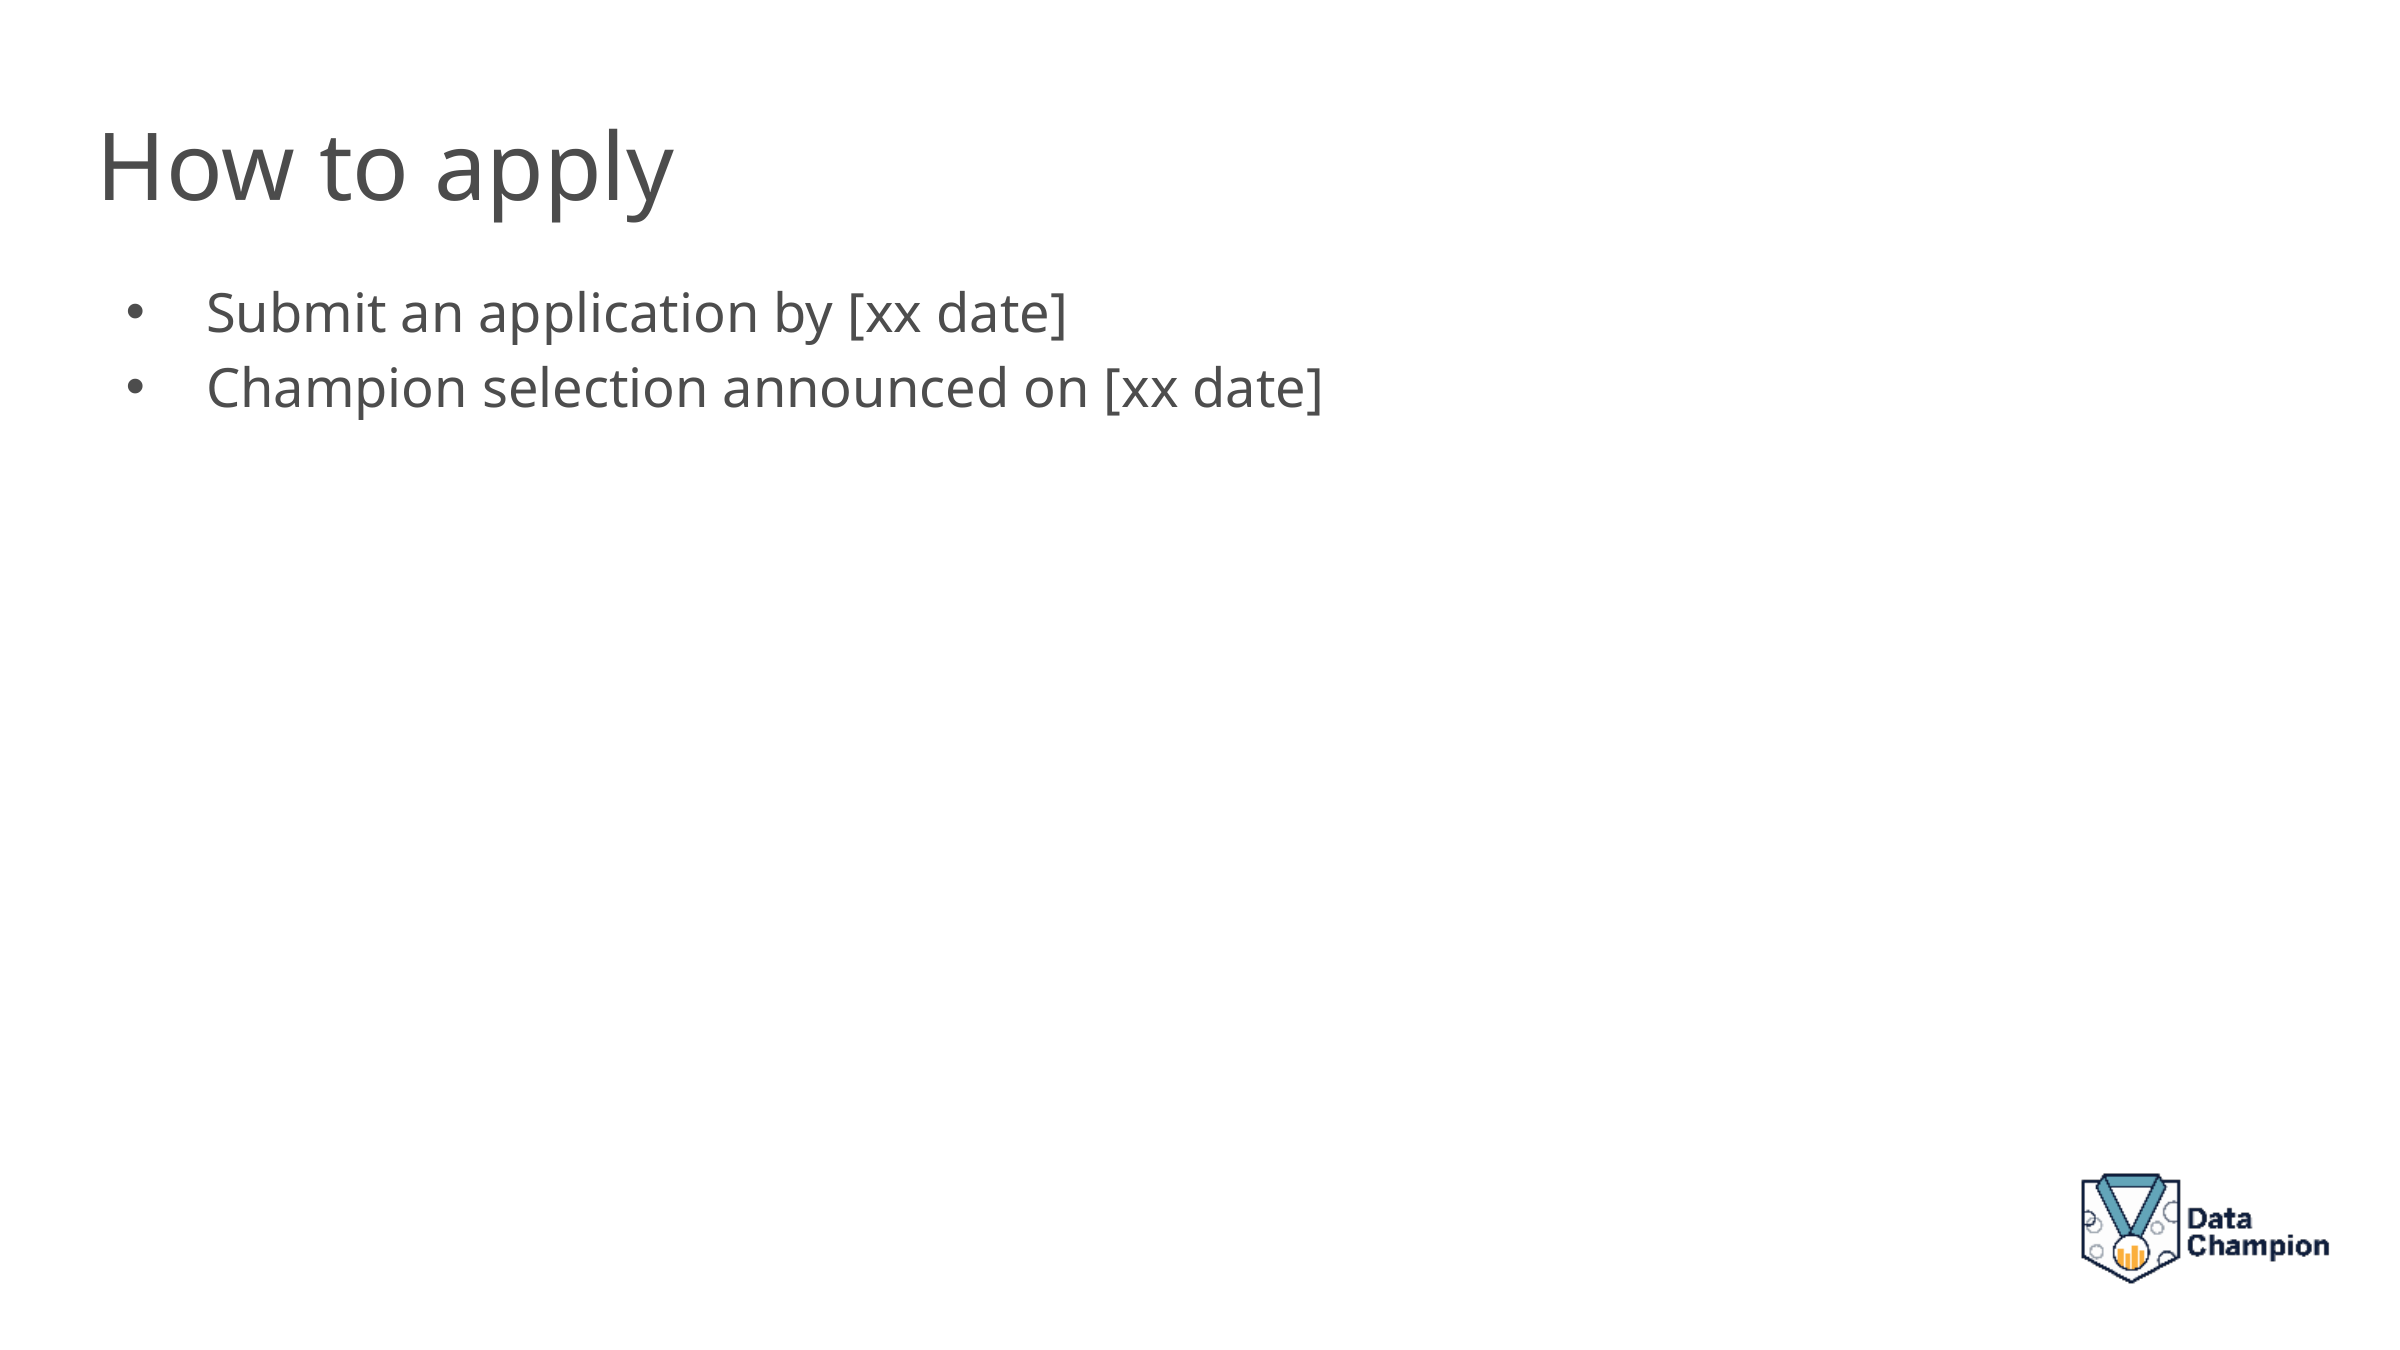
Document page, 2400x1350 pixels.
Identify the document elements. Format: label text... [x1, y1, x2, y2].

picture [2060, 1165, 2352, 1293]
title How to apply [96, 126, 2275, 221]
